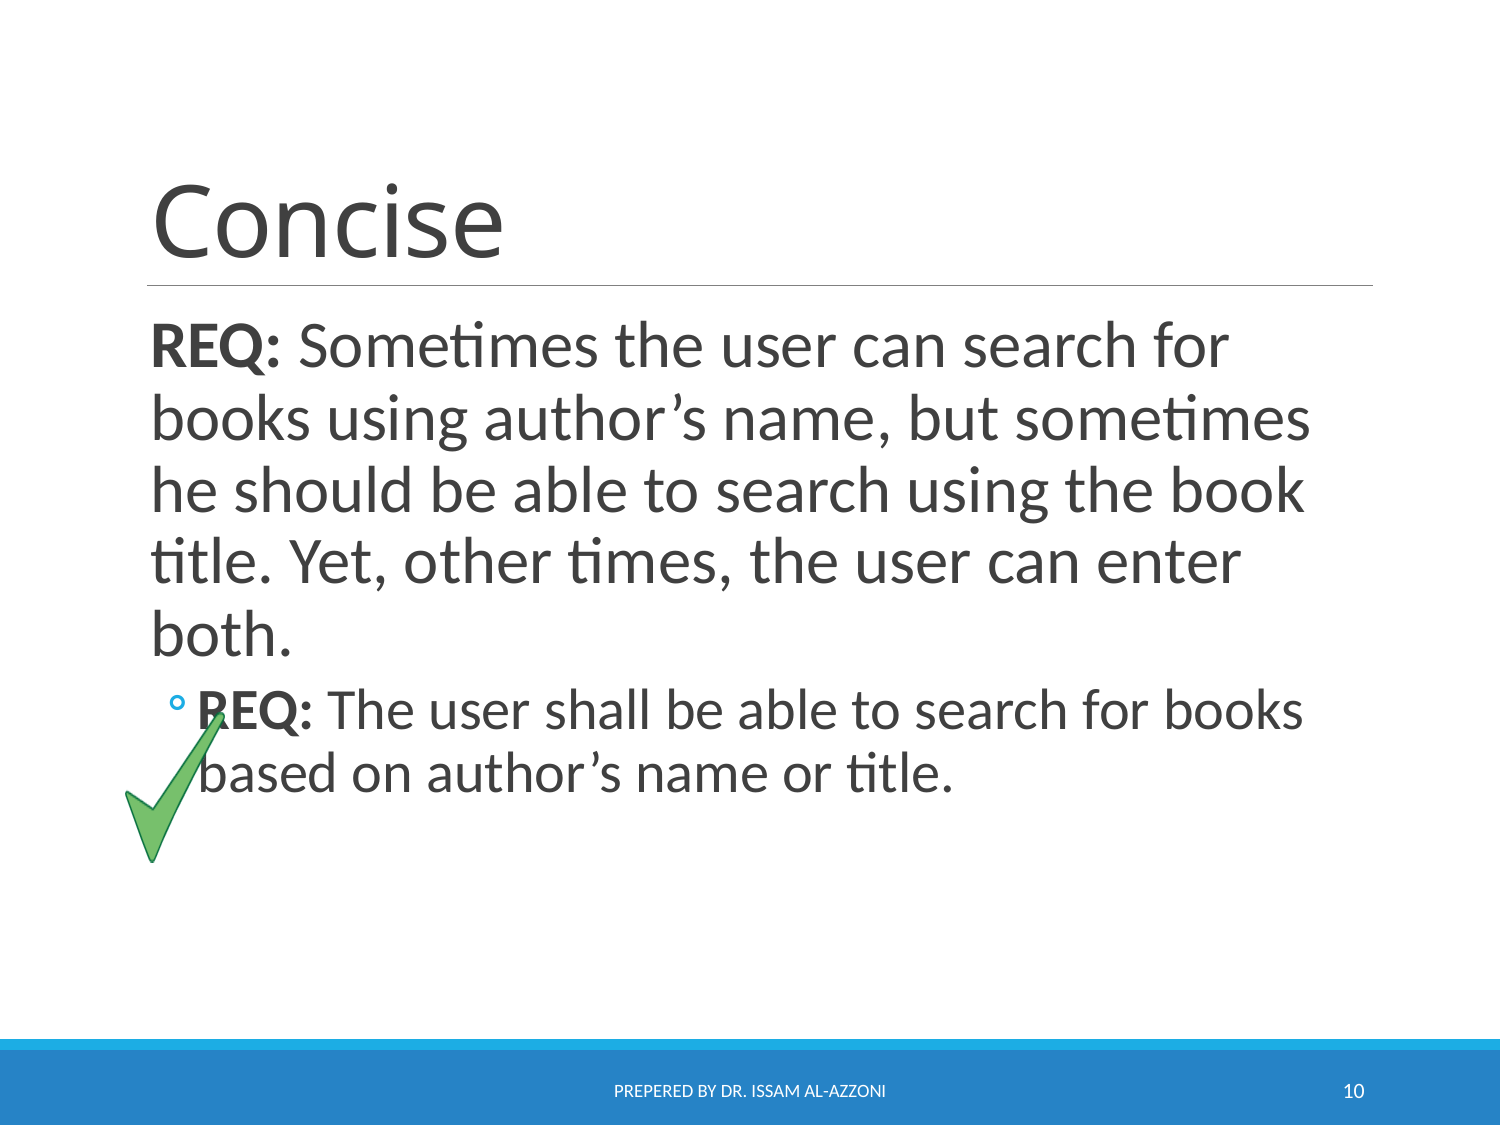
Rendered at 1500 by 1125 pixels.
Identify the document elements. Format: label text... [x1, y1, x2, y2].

list REQ: Sometimes the user can search for books using author’s name, but sometimes he should be able to search using the book title. Yet, other times, the user can enter both. REQ: The user shall be able to search for books based on author’s name or title. [135, 302, 1373, 963]
slide_number 10 [1218, 1059, 1380, 1120]
footer Prepered by Dr. Issam Al-Azzoni [453, 1059, 1047, 1120]
picture [124, 711, 226, 863]
title Concise [135, 47, 1373, 285]
